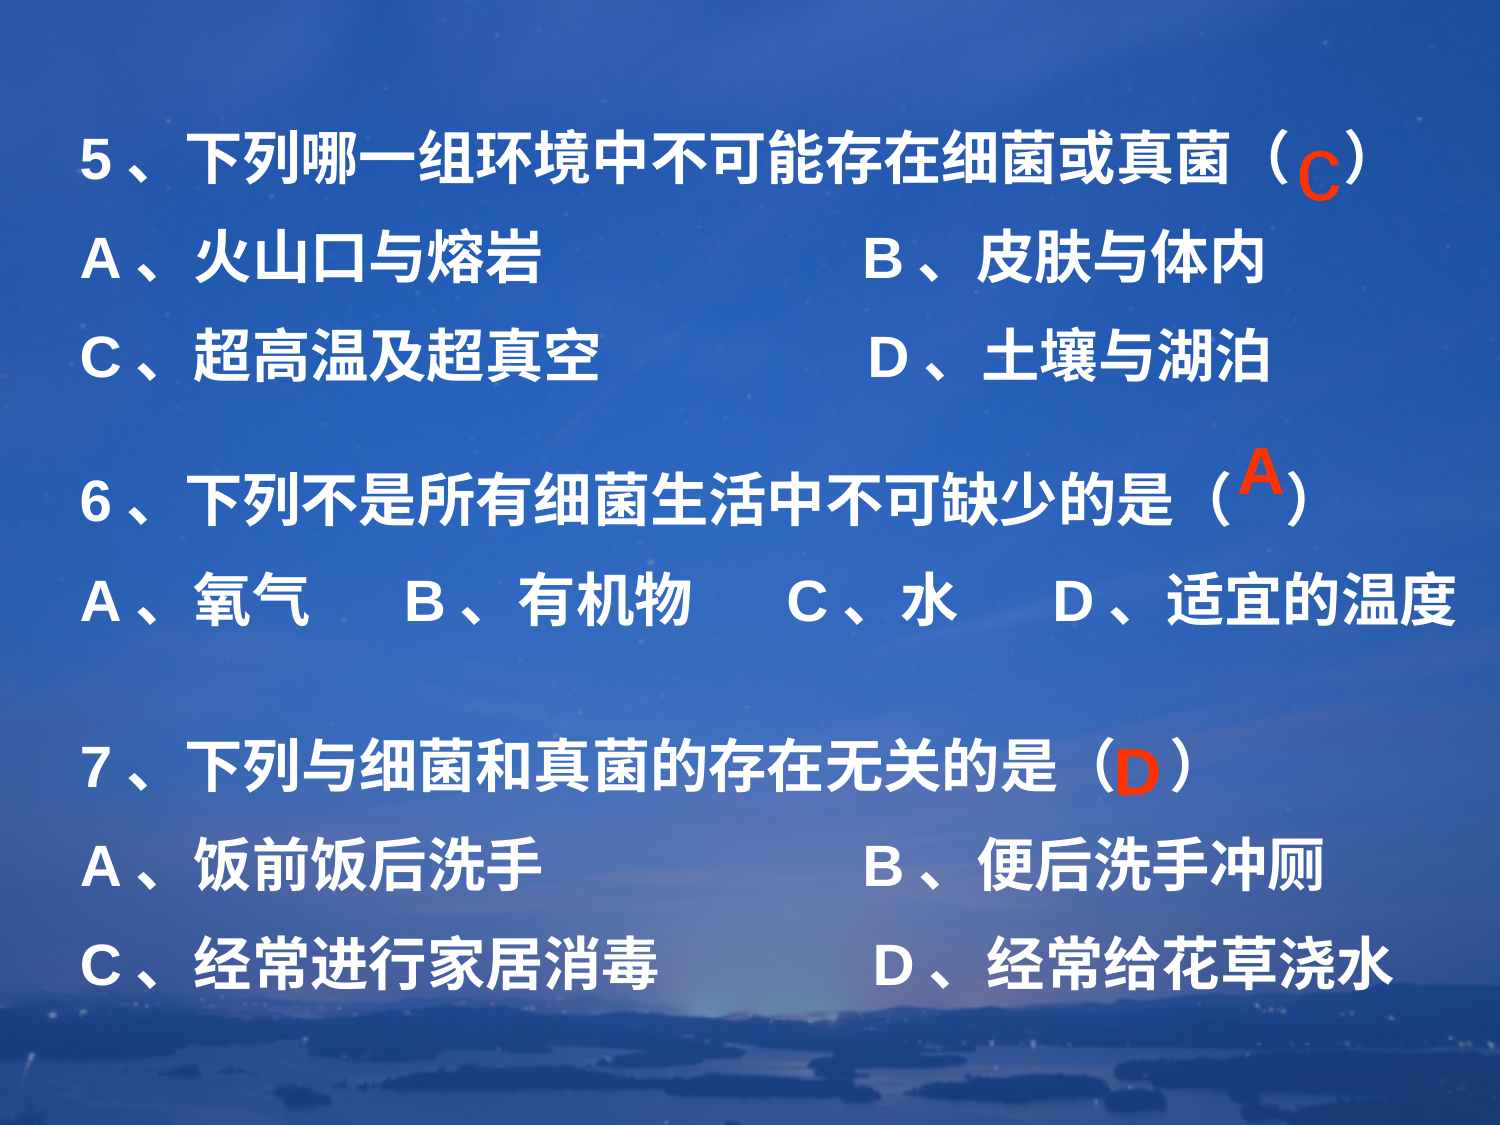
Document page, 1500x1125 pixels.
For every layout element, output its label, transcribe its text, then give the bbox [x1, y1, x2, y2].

text_box c [1281, 101, 1369, 227]
text_box D [1098, 721, 1198, 816]
text_box 7、下列与细菌和真菌的存在无关的是（ ） A、饭前饭后洗手 B、便后洗手冲厕 C、经常进行家居消毒 D、经常给花草浇水 [65, 721, 1500, 1005]
text_box 5、下列哪一组环境中不可能存在细菌或真菌（ ） A、火山口与熔岩 B、皮肤与体内 C、超高温及超真空 D、土壤与湖泊 [64, 113, 1500, 456]
text_box 6、下列不是所有细菌生活中不可缺少的是（ ） A、氧气 B、有机物 C、水 D、适宜的温度 [64, 456, 1500, 641]
text_box A [1222, 420, 1335, 516]
